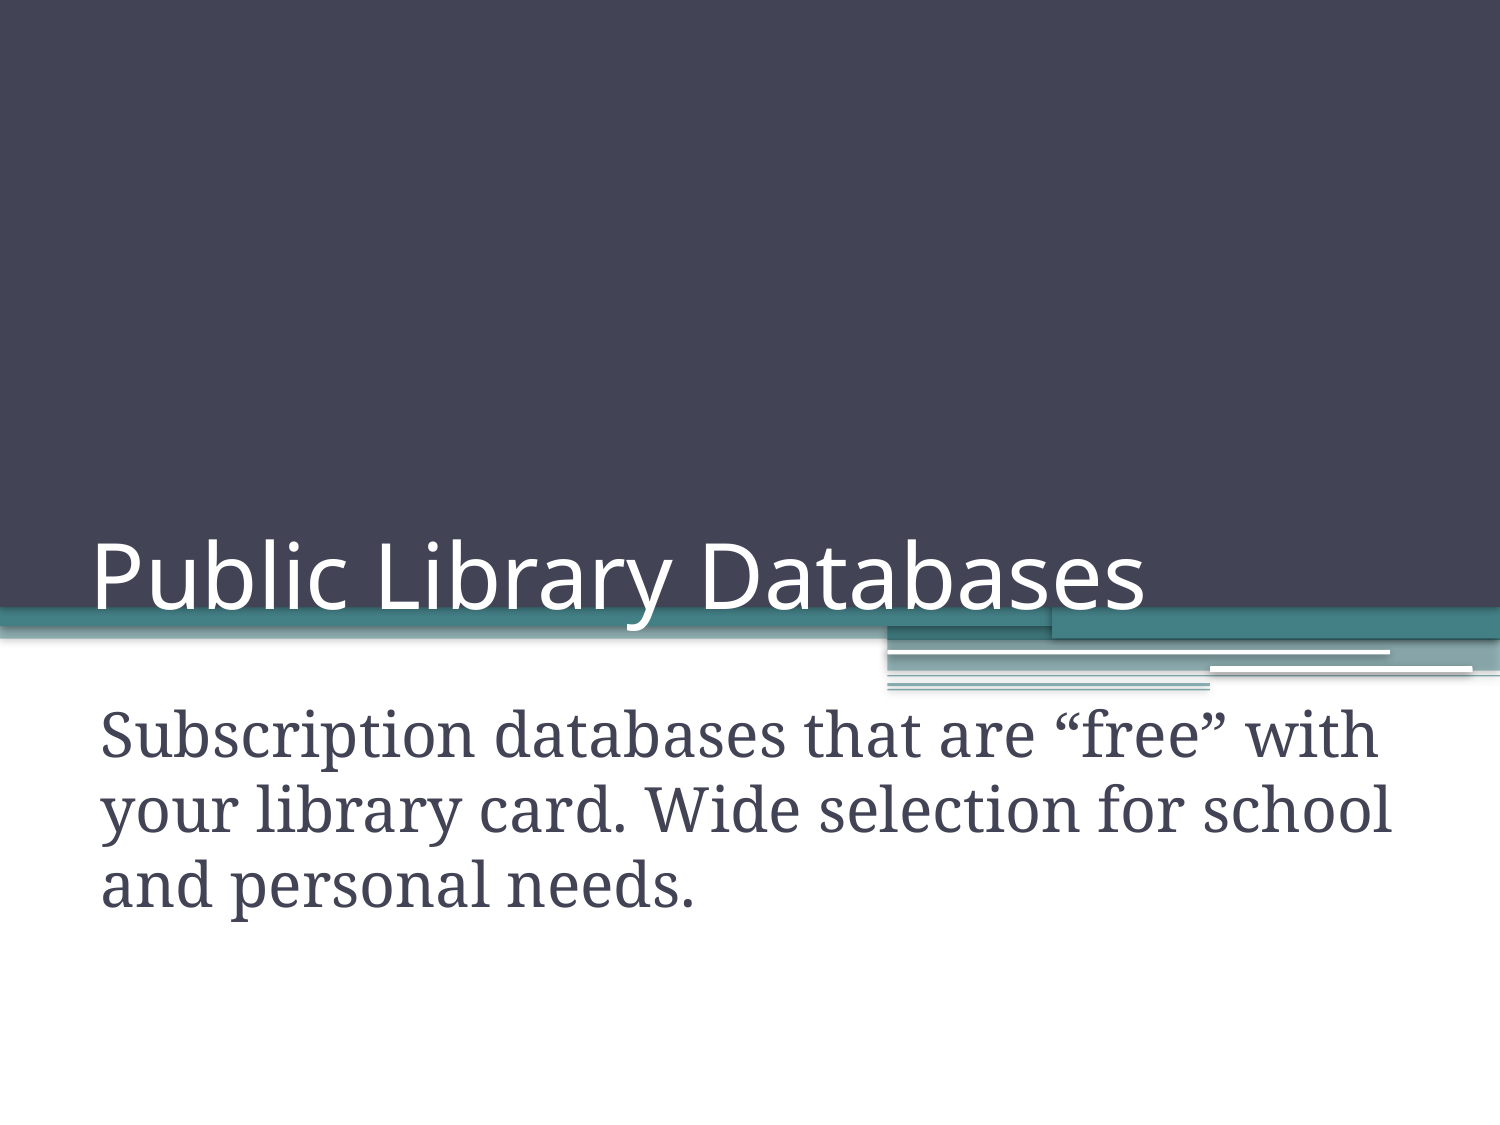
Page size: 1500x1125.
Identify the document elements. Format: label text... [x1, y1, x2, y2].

title Public Library Databases [75, 394, 1463, 636]
subtitle Subscription databases that are “free” with your library card. Wide selection for school and personal needs. [75, 687, 1463, 975]
